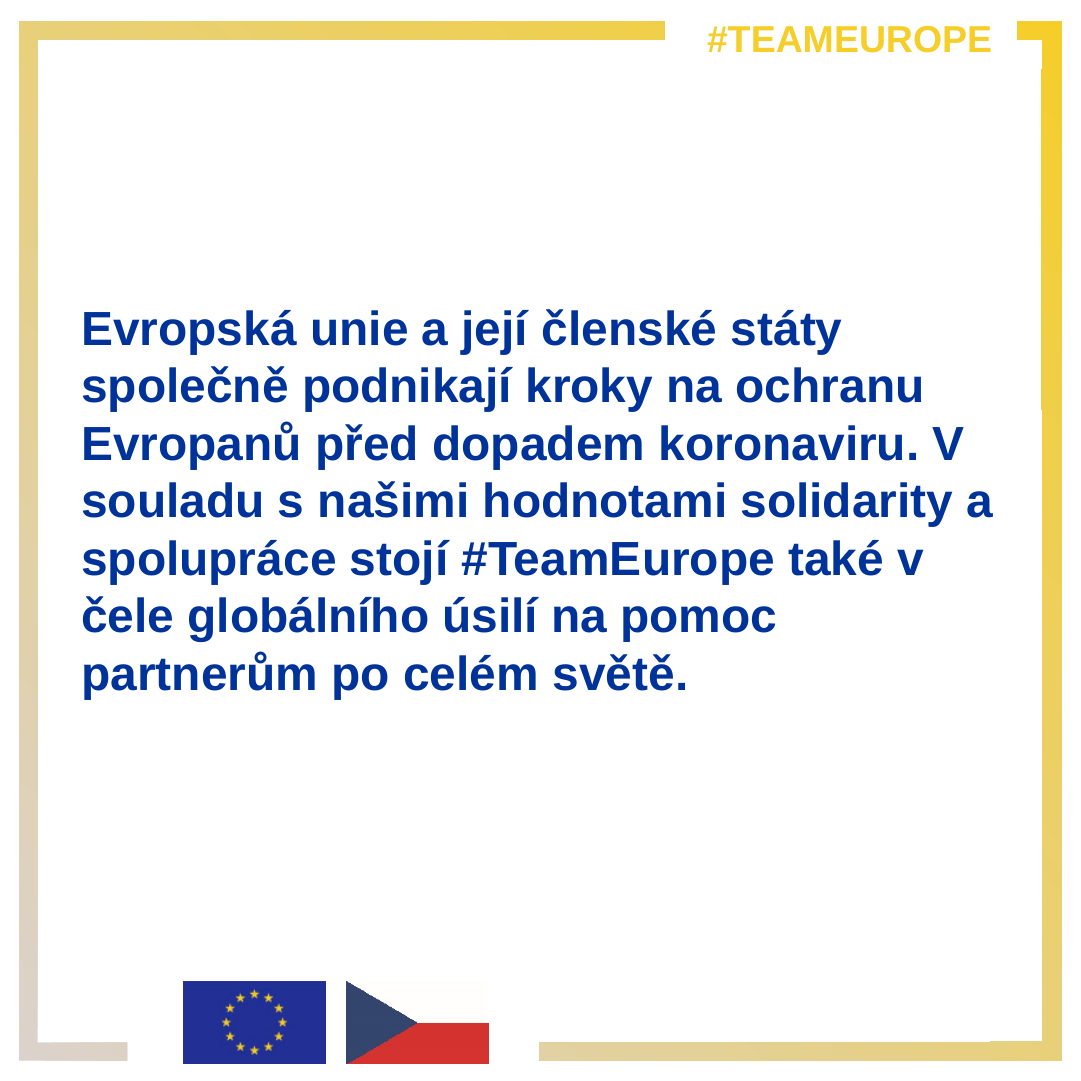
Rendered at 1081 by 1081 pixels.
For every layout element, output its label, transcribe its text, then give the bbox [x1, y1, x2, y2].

picture [345, 980, 490, 1065]
text_box [18, 20, 666, 1062]
text_box #TEAMEUROPE [692, 7, 1008, 68]
text_box [538, 20, 1063, 1062]
picture [182, 980, 327, 1065]
text_box Evropská unie a její členské státy společně podnikají kroky na ochranu Evropanů před dopadem koronaviru. V souladu s našimi hodnotami solidarity a spolupráce stojí #TeamEurope také v čele globálního úsilí na pomoc partnerům po celém světě. [66, 290, 1013, 708]
